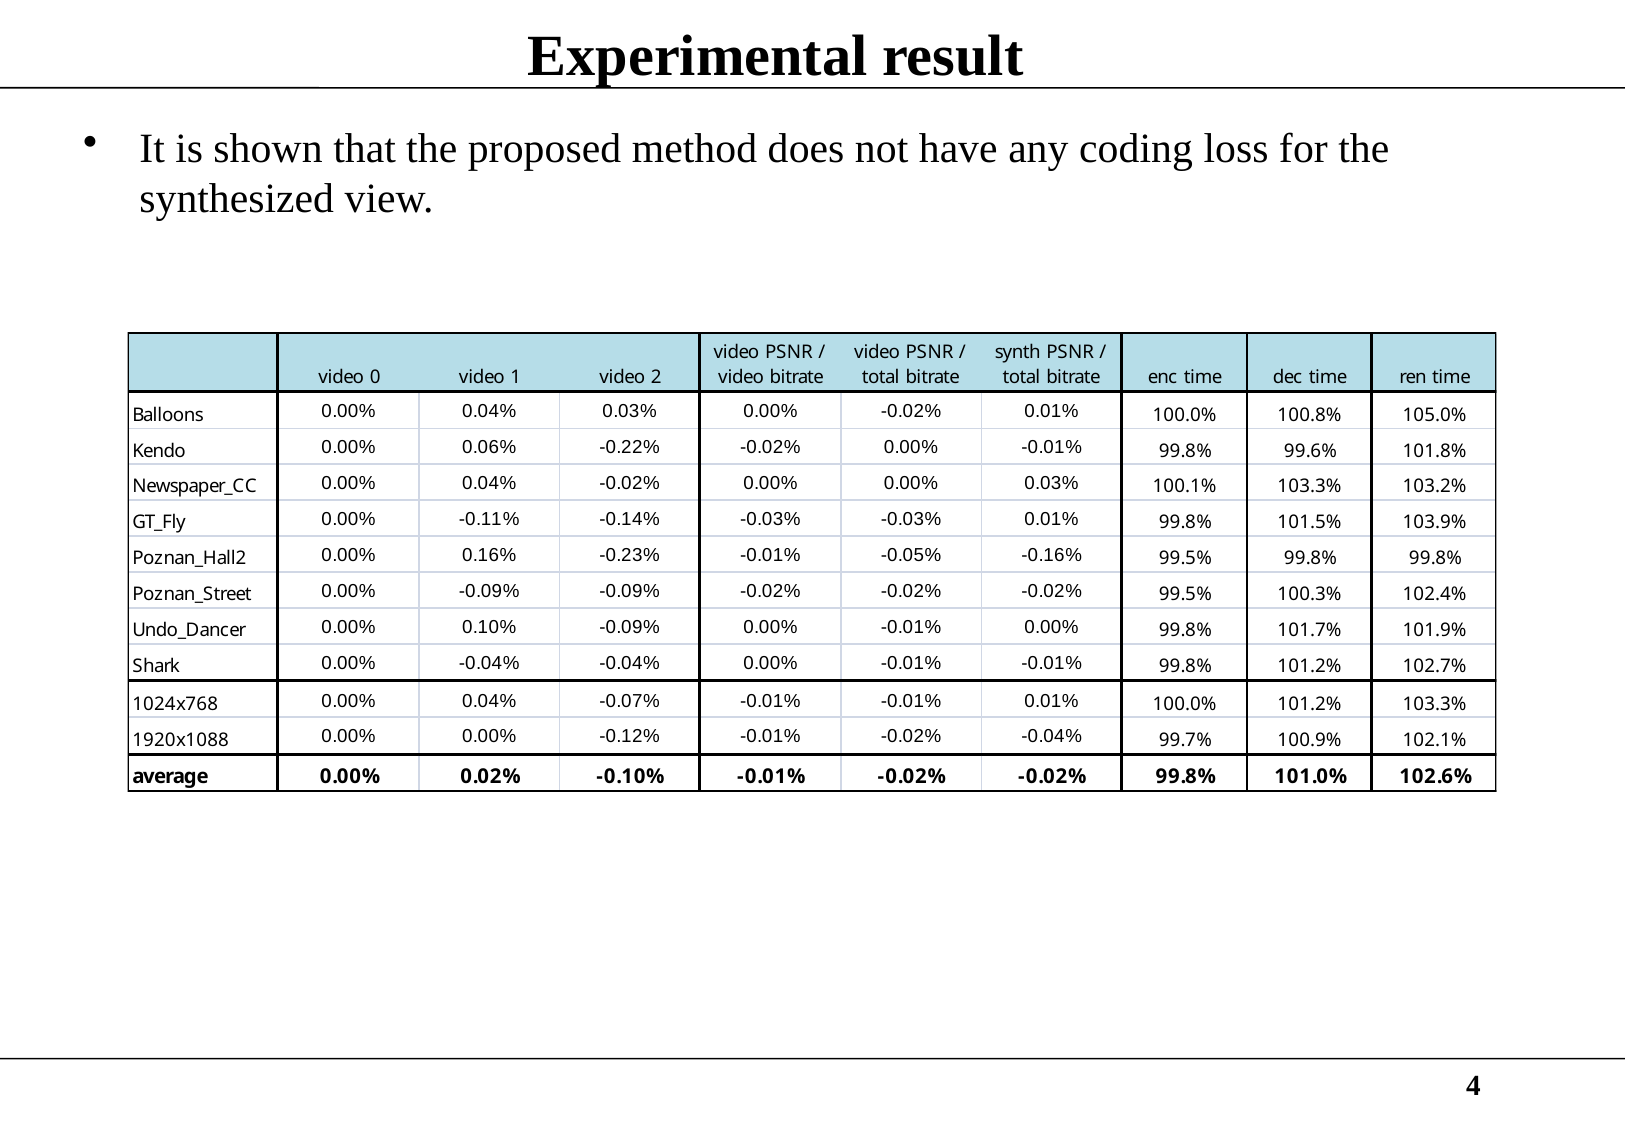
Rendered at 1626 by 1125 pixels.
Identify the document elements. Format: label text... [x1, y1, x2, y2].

title Experimental result [68, 9, 1484, 94]
picture [127, 332, 1499, 794]
slide_number 4 [1403, 1058, 1544, 1106]
list It is shown that the proposed method does not have any coding loss for the synthesized view. [68, 113, 1544, 1005]
